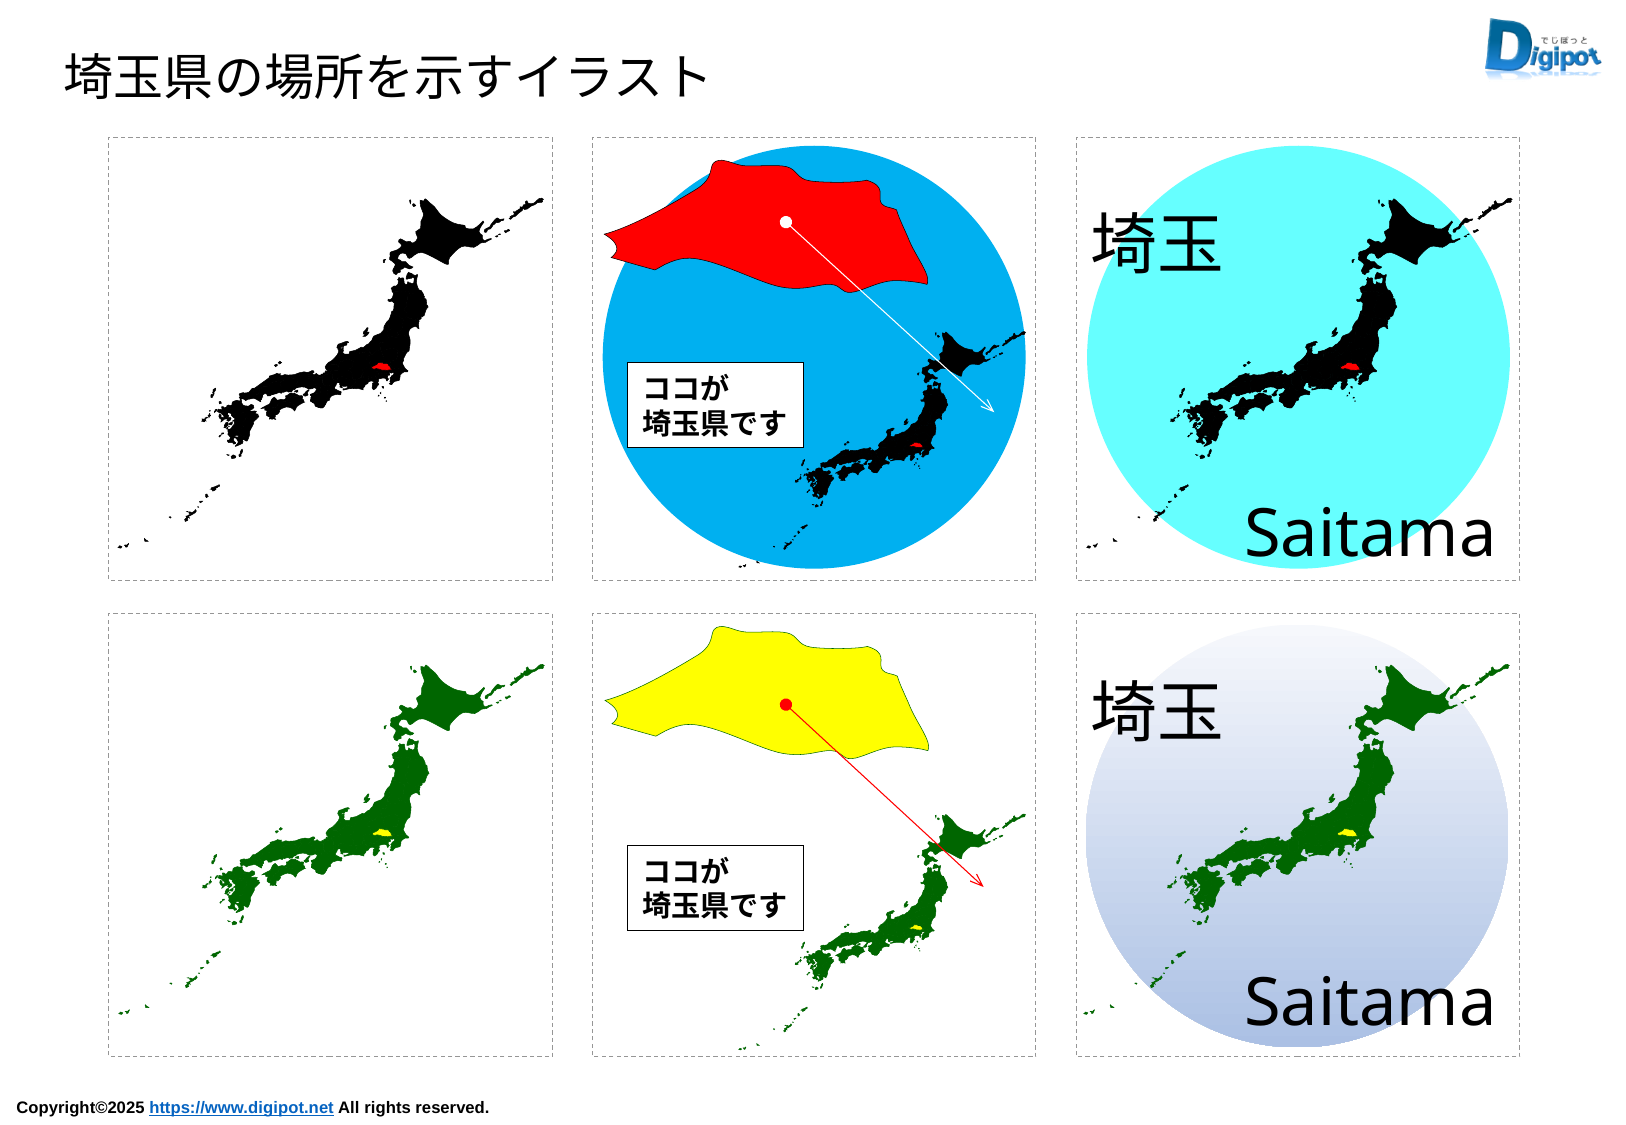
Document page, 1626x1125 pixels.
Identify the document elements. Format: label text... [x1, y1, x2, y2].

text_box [602, 145, 1026, 569]
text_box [605, 626, 1026, 1050]
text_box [1074, 145, 1520, 579]
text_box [118, 664, 545, 1015]
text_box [1074, 624, 1520, 1048]
picture [1485, 18, 1602, 82]
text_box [117, 198, 544, 549]
text_box 埼玉県の場所を示すイラスト [49, 38, 728, 113]
